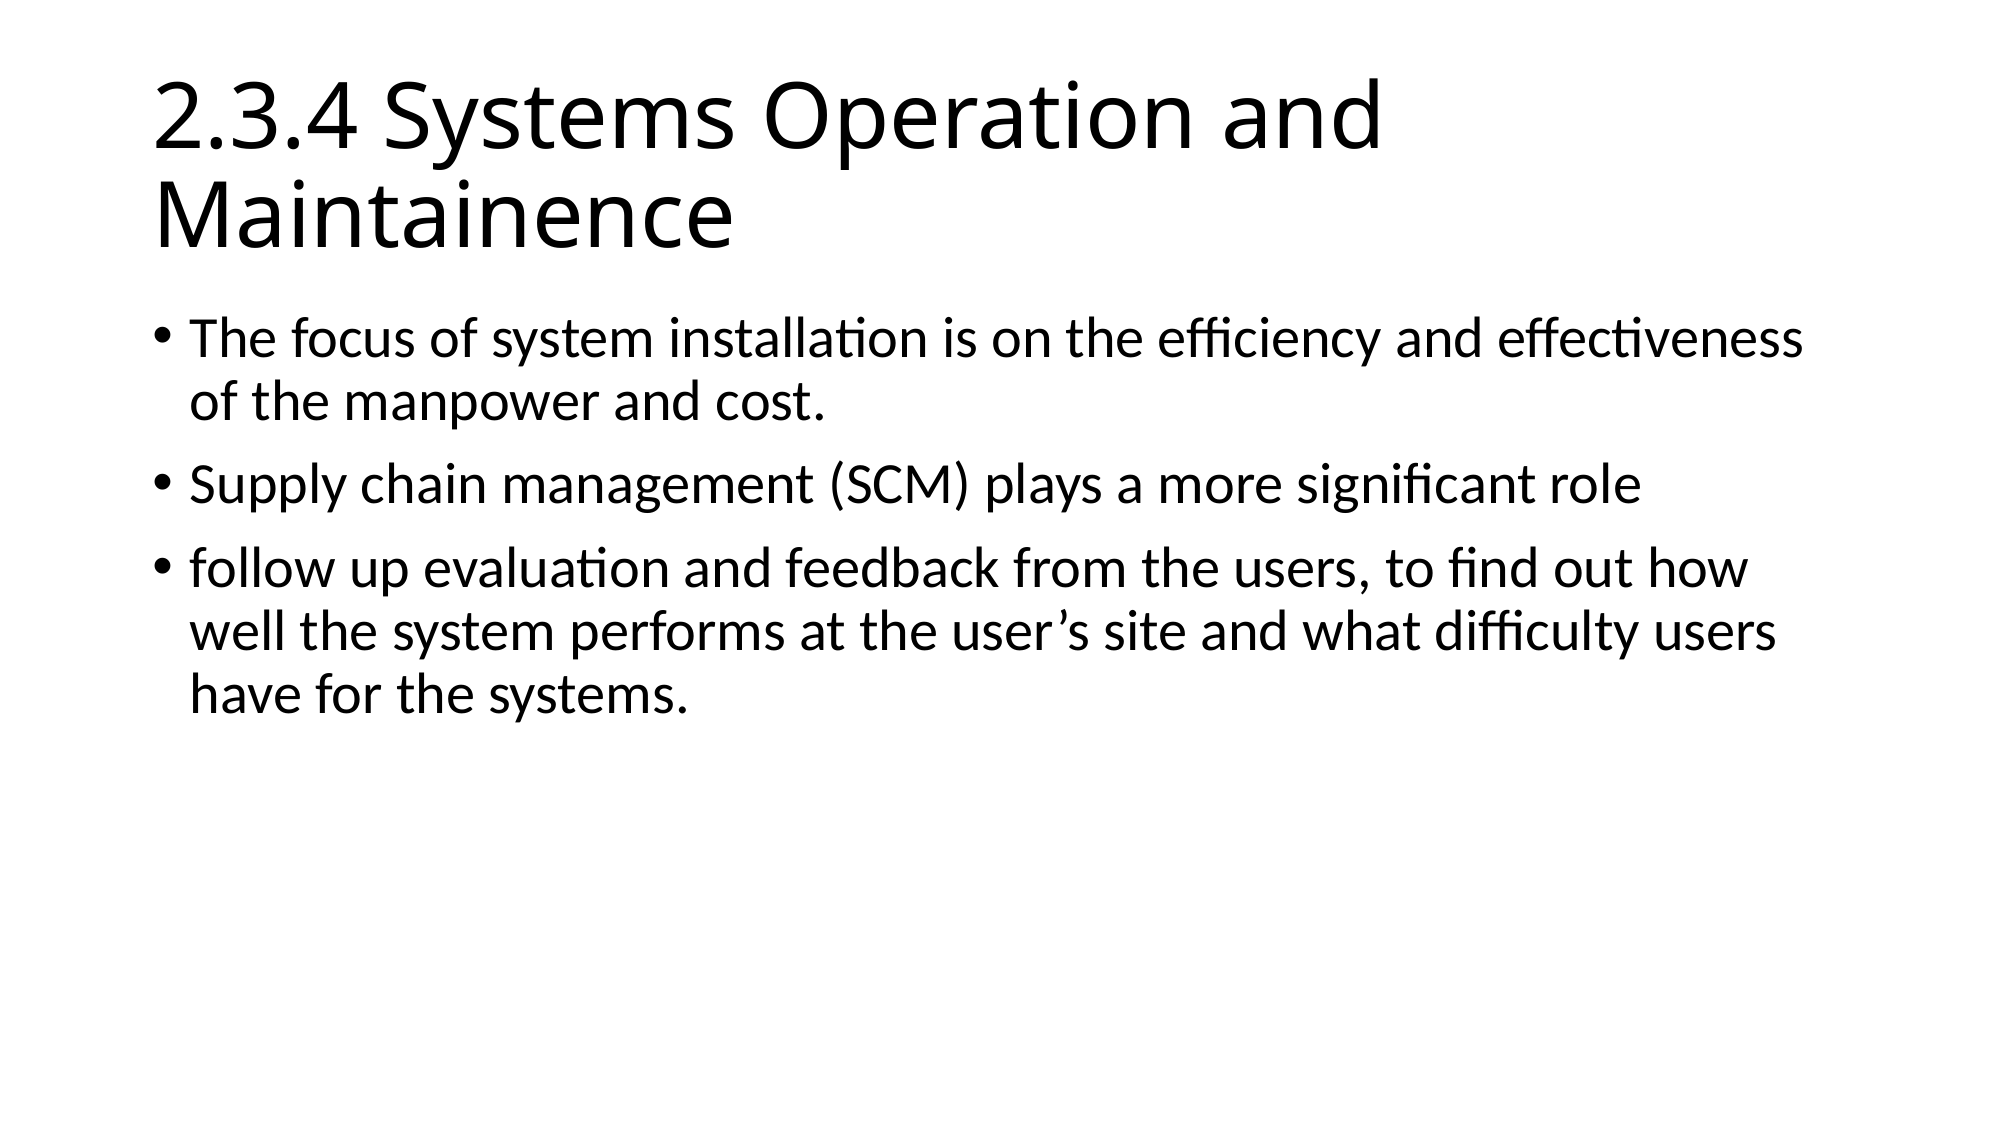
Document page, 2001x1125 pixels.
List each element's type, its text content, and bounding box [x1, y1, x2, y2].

list The focus of system installation is on the efficiency and effectiveness of the manpower and cost. Supply chain management (SCM) plays a more significant role follow up evaluation and feedback from the users, to find out how well the system performs at the user’s site and what difficulty users have for the systems. [137, 299, 1863, 1014]
title 2.3.4 Systems Operation and Maintainence [137, 59, 1863, 278]
